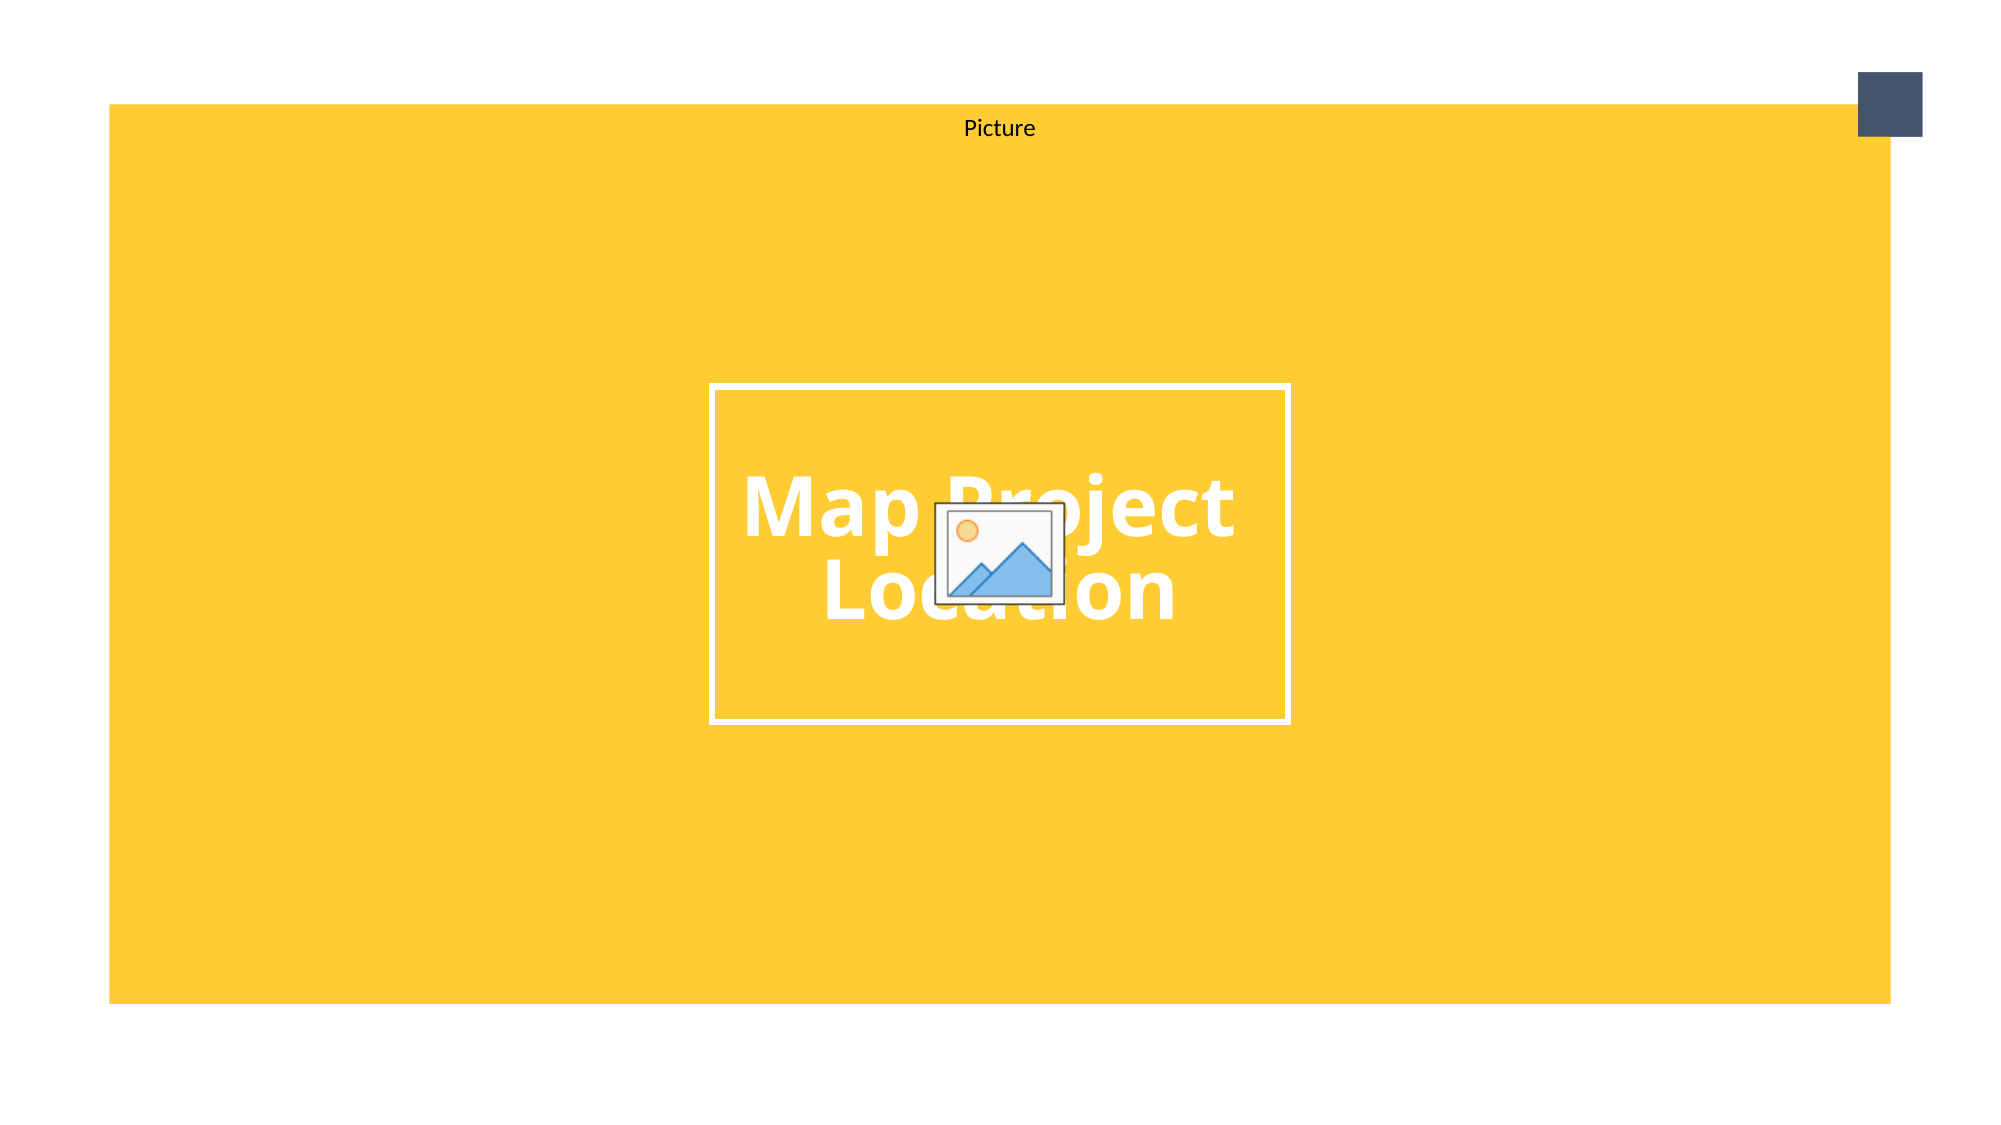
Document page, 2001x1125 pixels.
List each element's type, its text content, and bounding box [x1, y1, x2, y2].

picture [109, 104, 1891, 1004]
text_box [1891, 130, 1924, 138]
text_box [1857, 71, 1924, 78]
slide_number 24 [1854, 78, 1927, 130]
